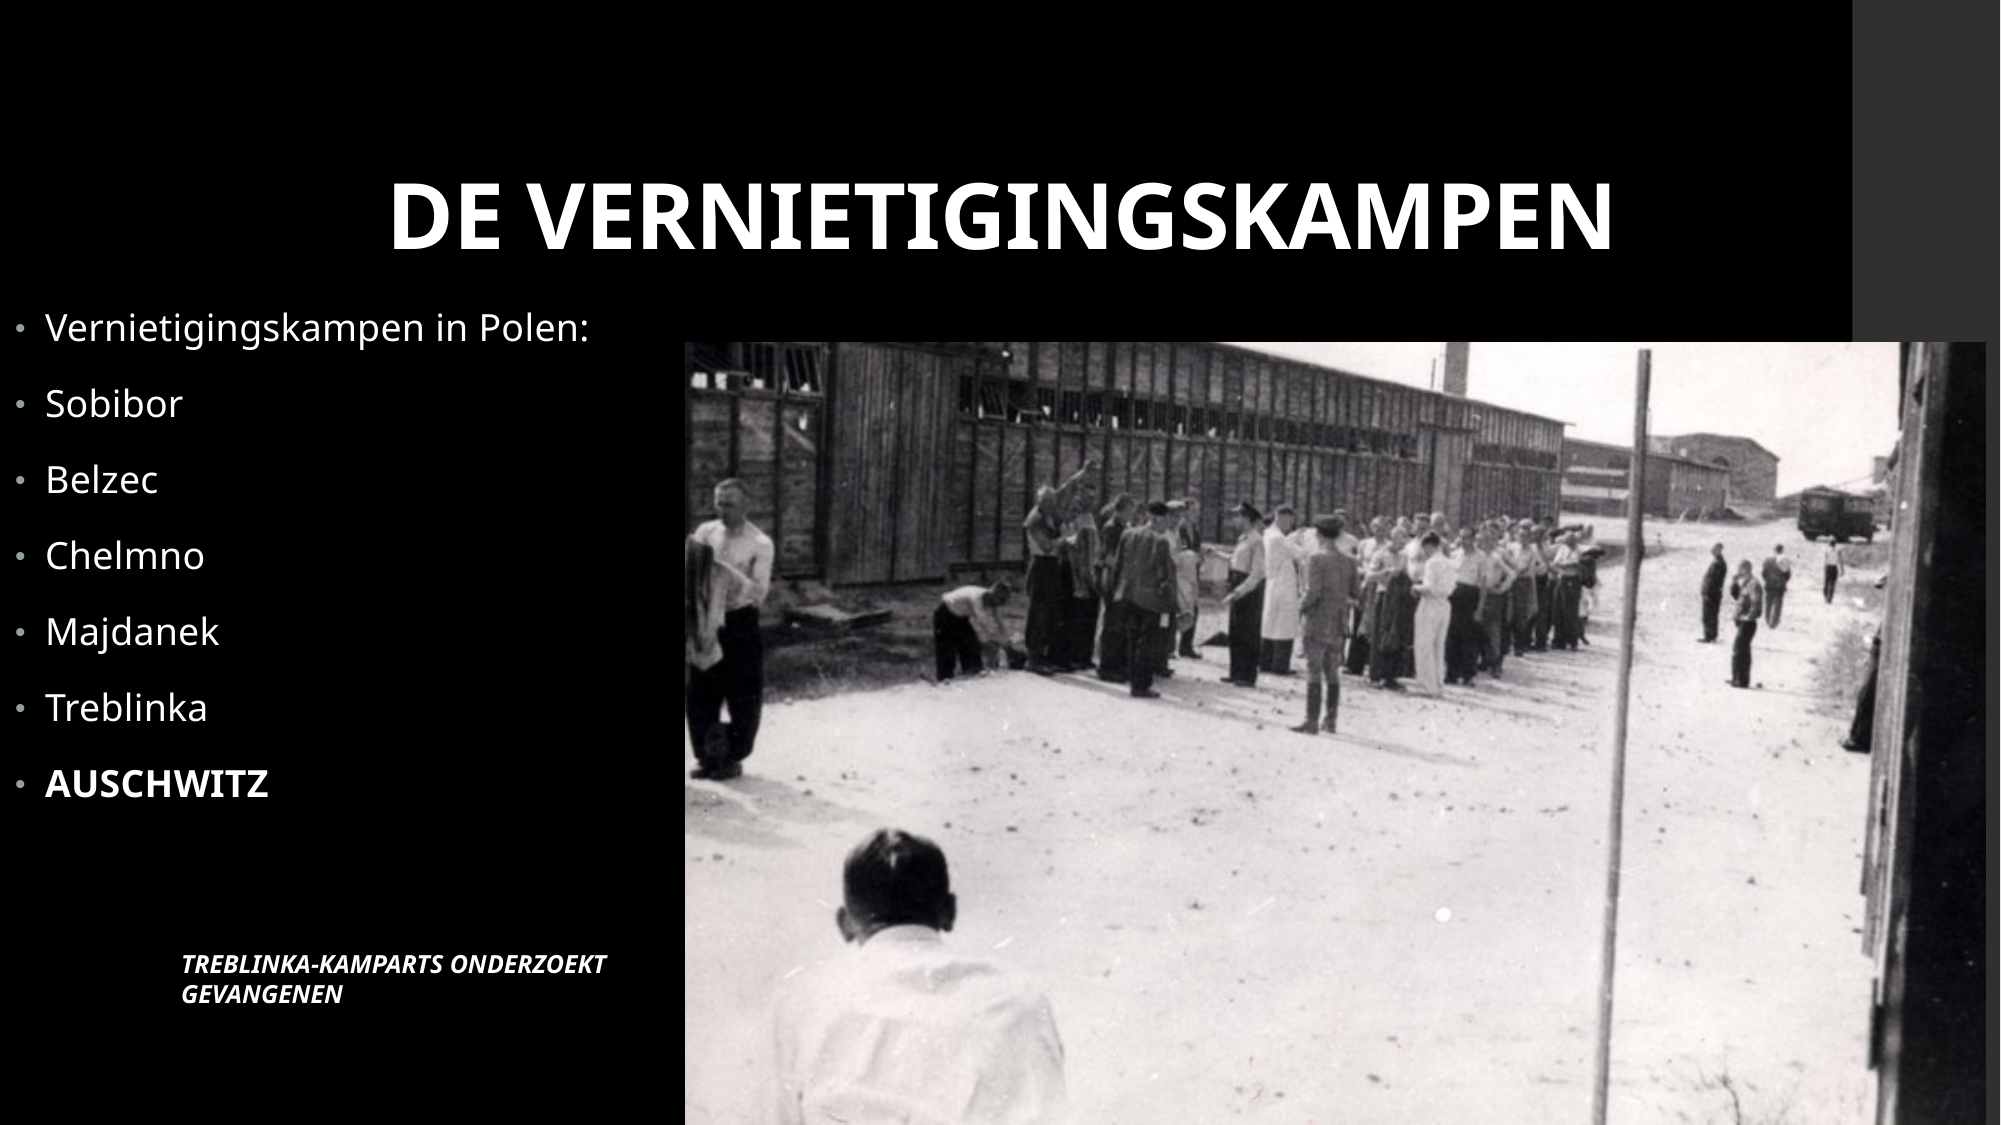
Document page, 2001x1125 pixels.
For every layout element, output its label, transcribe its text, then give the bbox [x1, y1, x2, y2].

list Vernietigingskampen in Polen: Sobibor Belzec Chelmno Majdanek Treblinka AUSCHWITZ [0, 299, 1837, 1125]
title DE VERNIETIGINGSKAMPEN [206, 60, 1797, 278]
text_box TREBLINKA-KAMPARTS ONDERZOEKT GEVANGENEN [166, 941, 652, 1017]
picture [685, 341, 1986, 1125]
